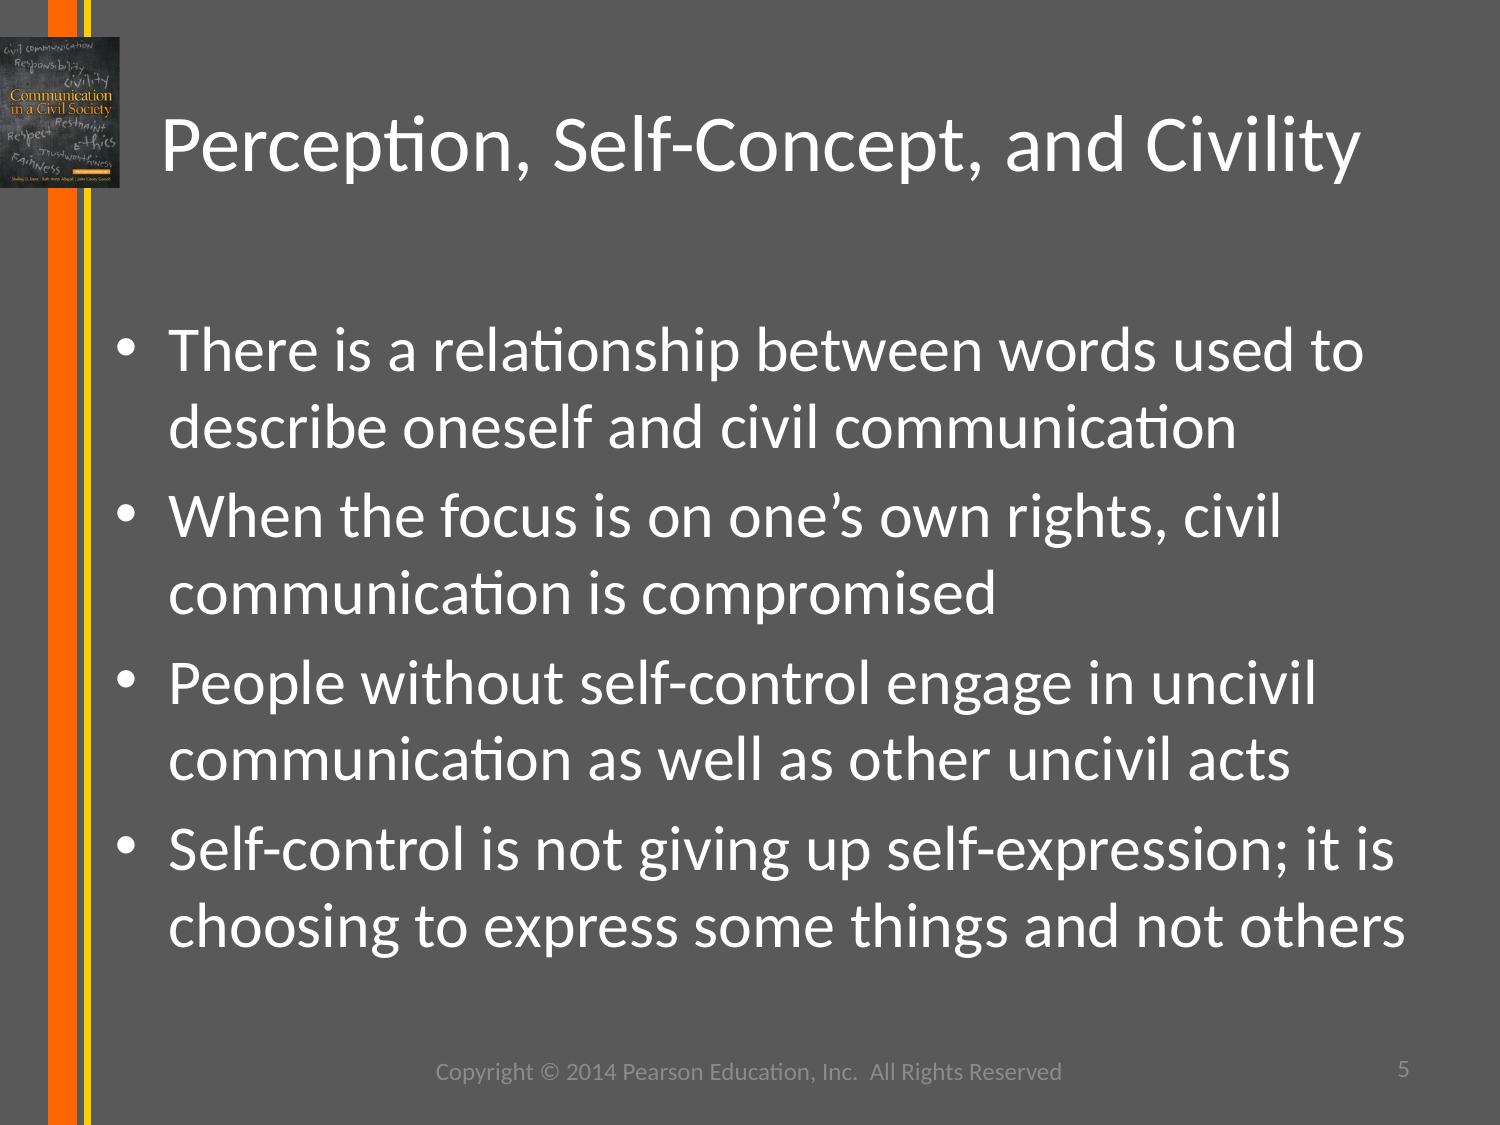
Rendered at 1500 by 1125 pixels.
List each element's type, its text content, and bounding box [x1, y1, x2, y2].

footer Copyright © 2014 Pearson Education, Inc. All Rights Reserved [75, 1037, 1425, 1103]
picture [0, 37, 120, 188]
slide_number 5 [1074, 1037, 1425, 1098]
list There is a relationship between words used to describe oneself and civil communication When the focus is on one’s own rights, civil communication is compromised People without self-control engage in uncivil communication as well as other uncivil acts Self-control is not giving up self-expression; it is choosing to express some things and not others [99, 262, 1426, 1006]
title Perception, Self-Concept, and Civility [99, 44, 1426, 233]
